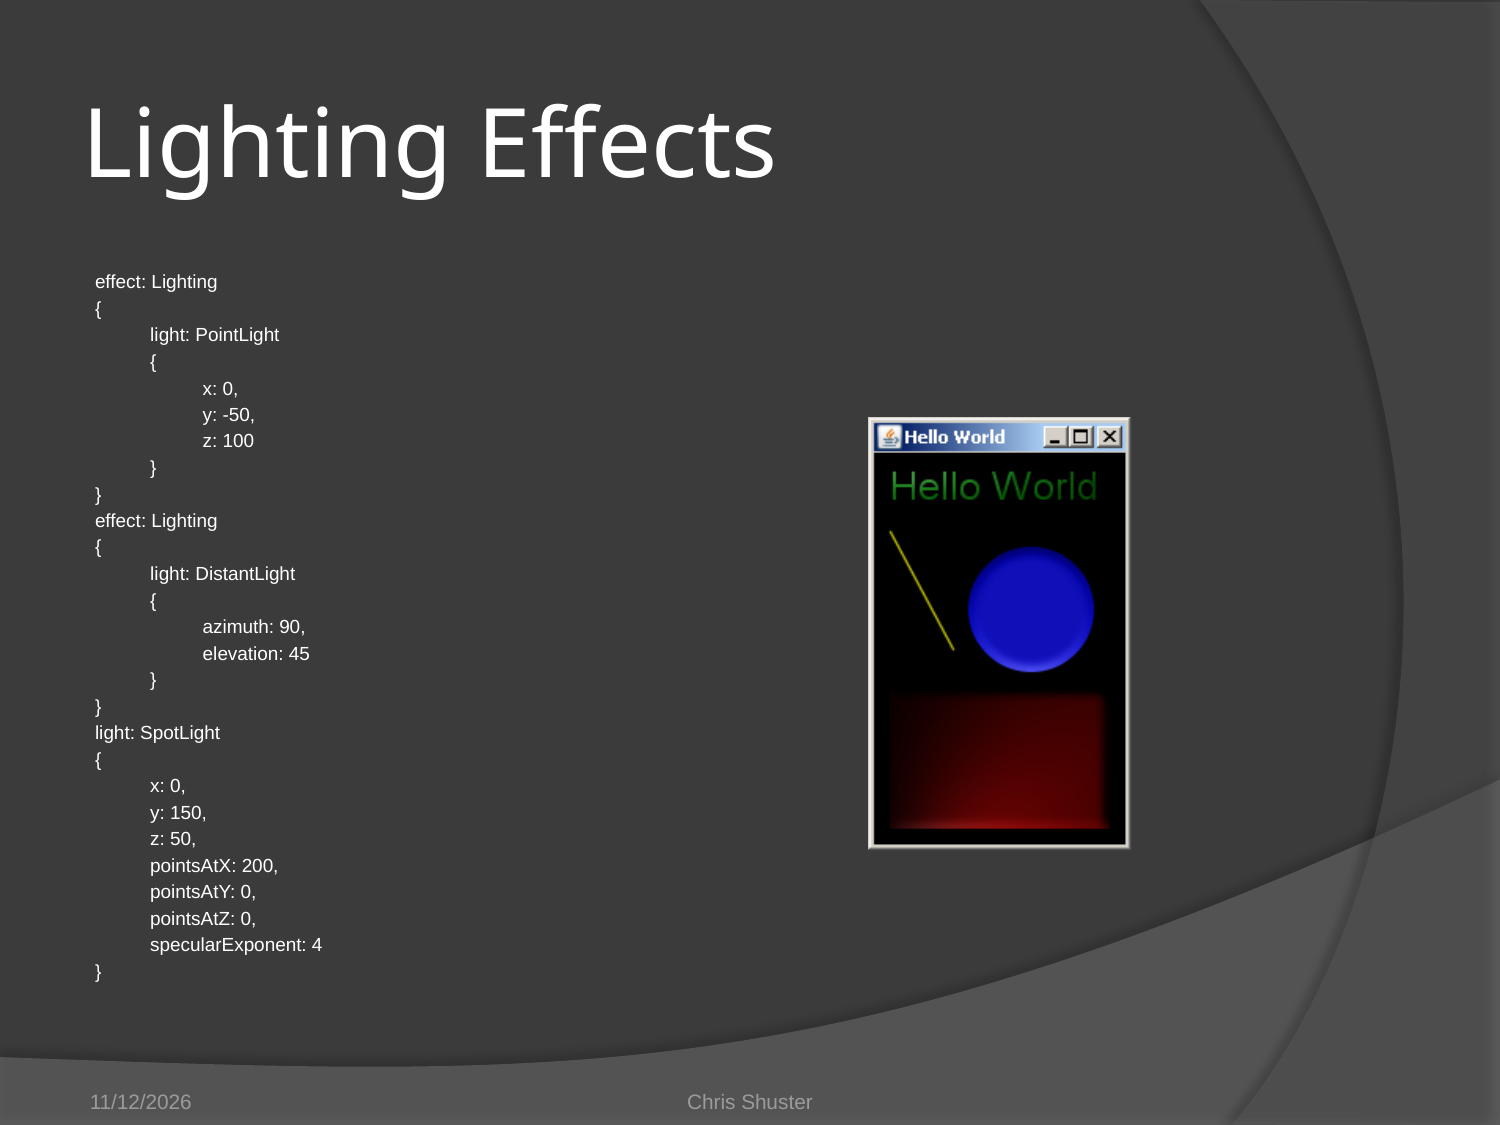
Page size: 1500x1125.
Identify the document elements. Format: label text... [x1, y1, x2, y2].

footer Chris Shuster [512, 1053, 988, 1114]
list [868, 417, 1132, 851]
list effect: Lighting { light: PointLight { x: 0, y: -50, z: 100 } } effect: Lighting { light: DistantLight { azimuth: 90, elevation: 45 } } light: SpotLight { x: 0, y: 150, z: 50, pointsAtX: 200, pointsAtY: 0, pointsAtZ: 0, specularExponent: 4 } [75, 262, 675, 1005]
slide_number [75, 1053, 425, 1114]
title Lighting Effects [75, 45, 1300, 233]
